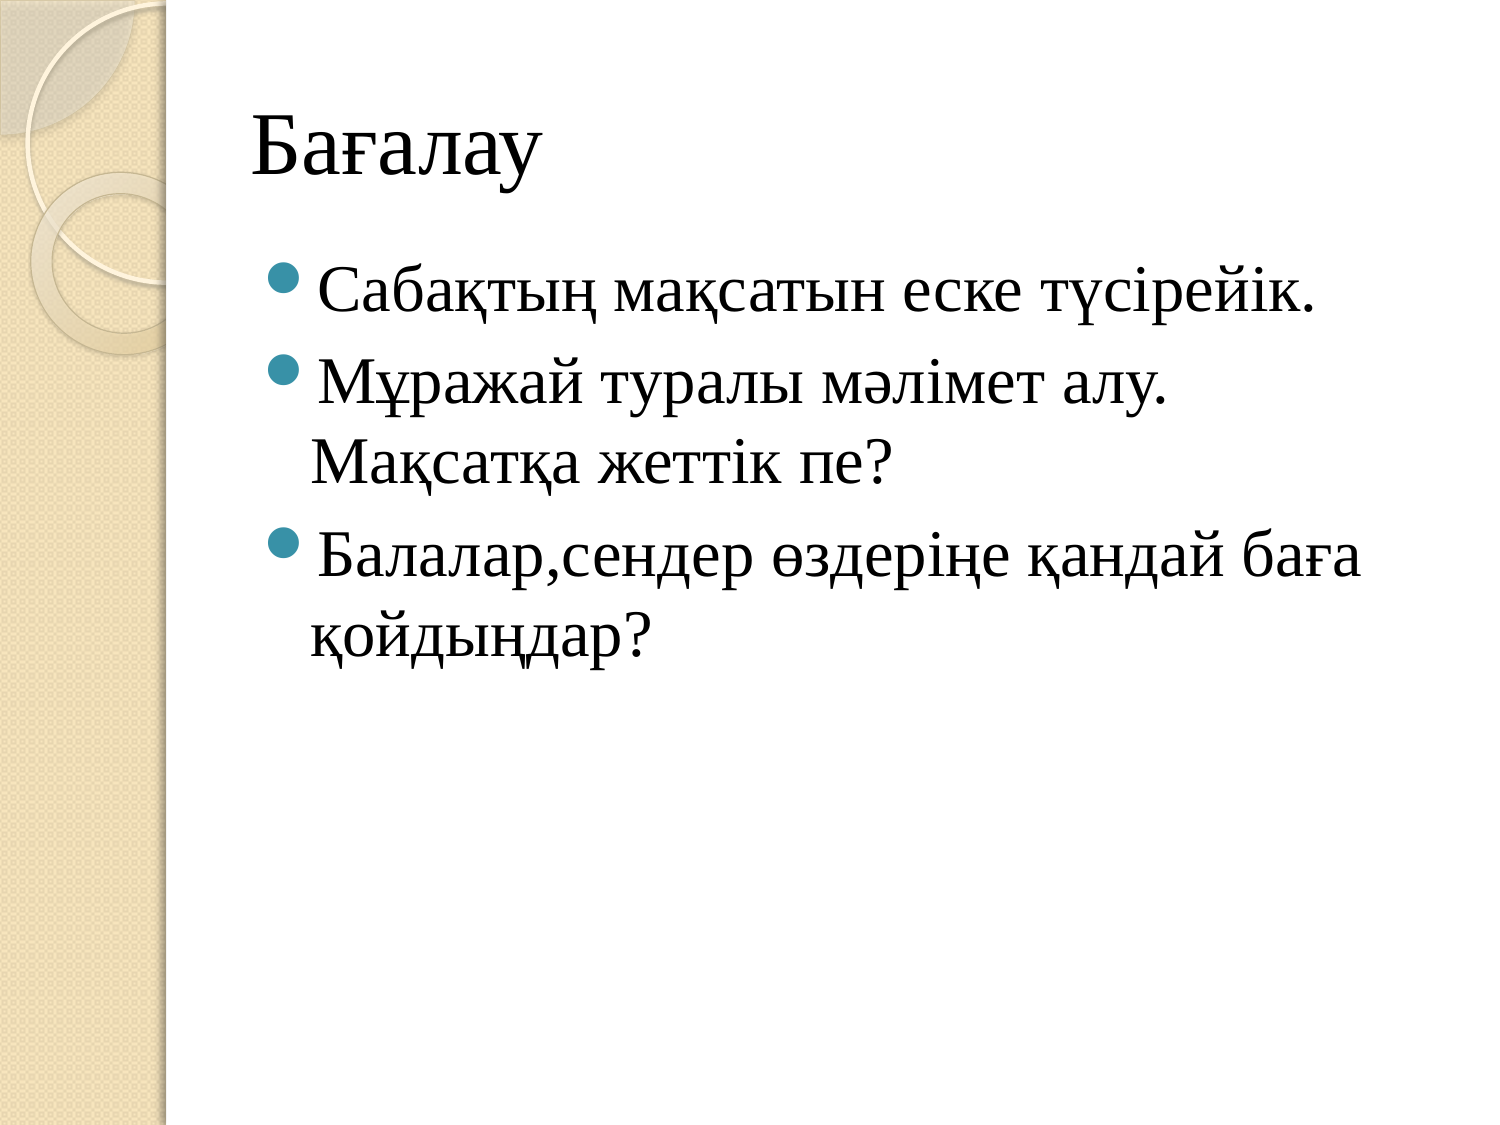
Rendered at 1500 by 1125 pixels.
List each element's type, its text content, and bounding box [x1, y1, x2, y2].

title Бағалау [235, 45, 1466, 233]
list Сабақтың мақсатын еске түсірейік. Мұражай туралы мәлімет алу. Мақсатқа жеттік пе? Балалар,сендер өздеріңе қандай баға қойдыңдар? [235, 237, 1466, 1025]
